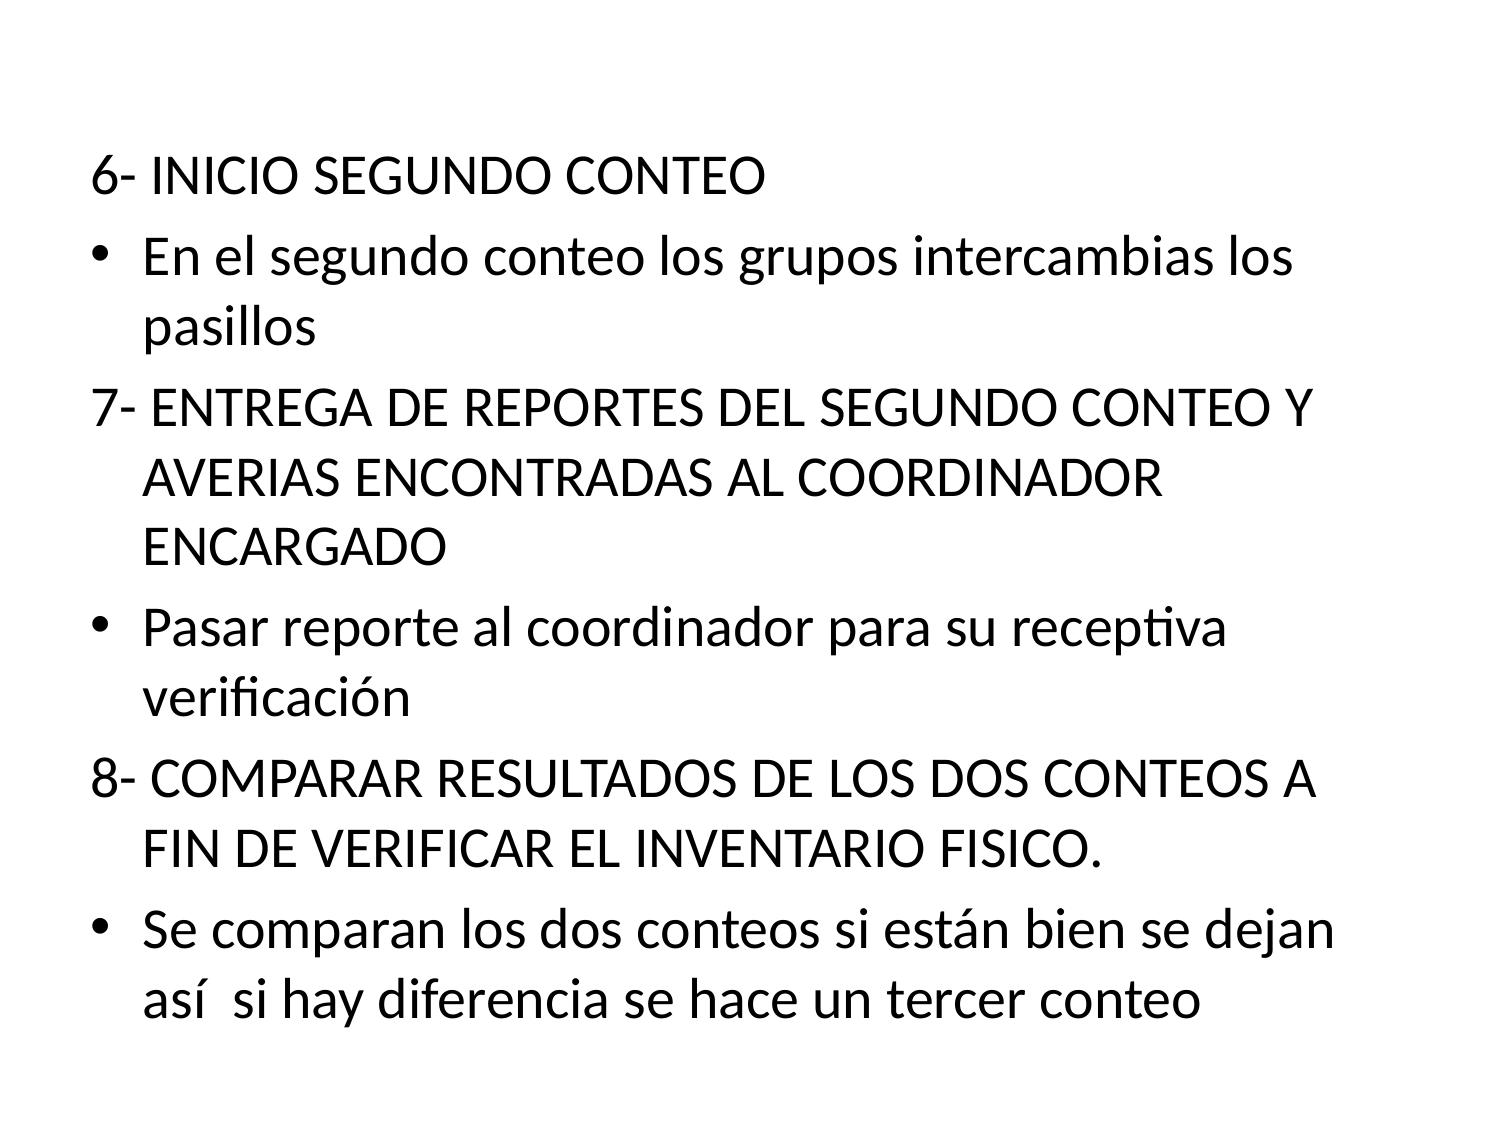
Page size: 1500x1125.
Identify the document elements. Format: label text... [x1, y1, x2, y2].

list 6- INICIO SEGUNDO CONTEO En el segundo conteo los grupos intercambias los pasillos 7- ENTREGA DE REPORTES DEL SEGUNDO CONTEO Y AVERIAS ENCONTRADAS AL COORDINADOR ENCARGADO Pasar reporte al coordinador para su receptiva verificación 8- COMPARAR RESULTADOS DE LOS DOS CONTEOS A FIN DE VERIFICAR EL INVENTARIO FISICO. Se comparan los dos conteos si están bien se dejan así si hay diferencia se hace un tercer conteo [75, 128, 1425, 1055]
